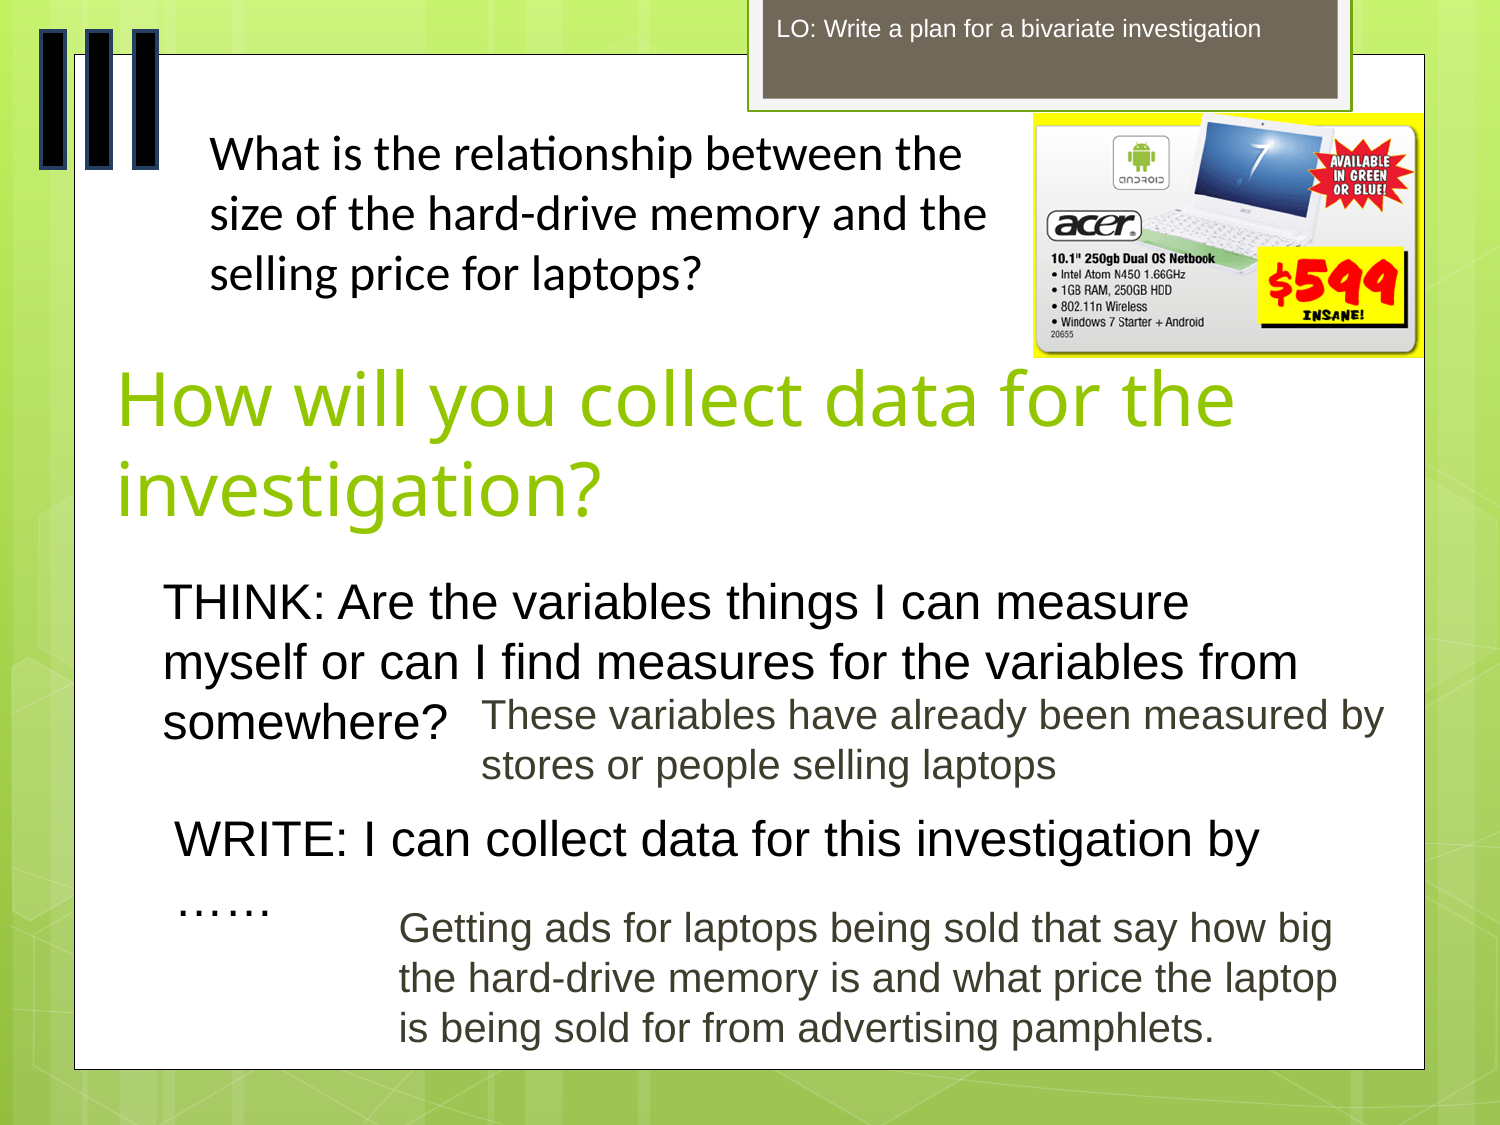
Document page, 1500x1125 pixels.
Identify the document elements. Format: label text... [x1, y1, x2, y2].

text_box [194, 113, 1424, 359]
text_box WRITE: I can collect data for this investigation by …… [159, 798, 1353, 934]
text_box LO: Write a plan for a bivariate investigation [761, 5, 1341, 80]
text_box These variables have already been measured by stores or people selling laptops [466, 680, 1424, 796]
text_box THINK: Are the variables things I can measure myself or can I find measures for the variables from somewhere? [147, 562, 1341, 758]
title How will you collect data for the investigation? [100, 373, 1424, 539]
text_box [40, 30, 158, 169]
text_box Getting ads for laptops being sold that say how big the hard-drive memory is and what price the laptop is being sold for from advertising pamphlets. [383, 893, 1388, 1058]
